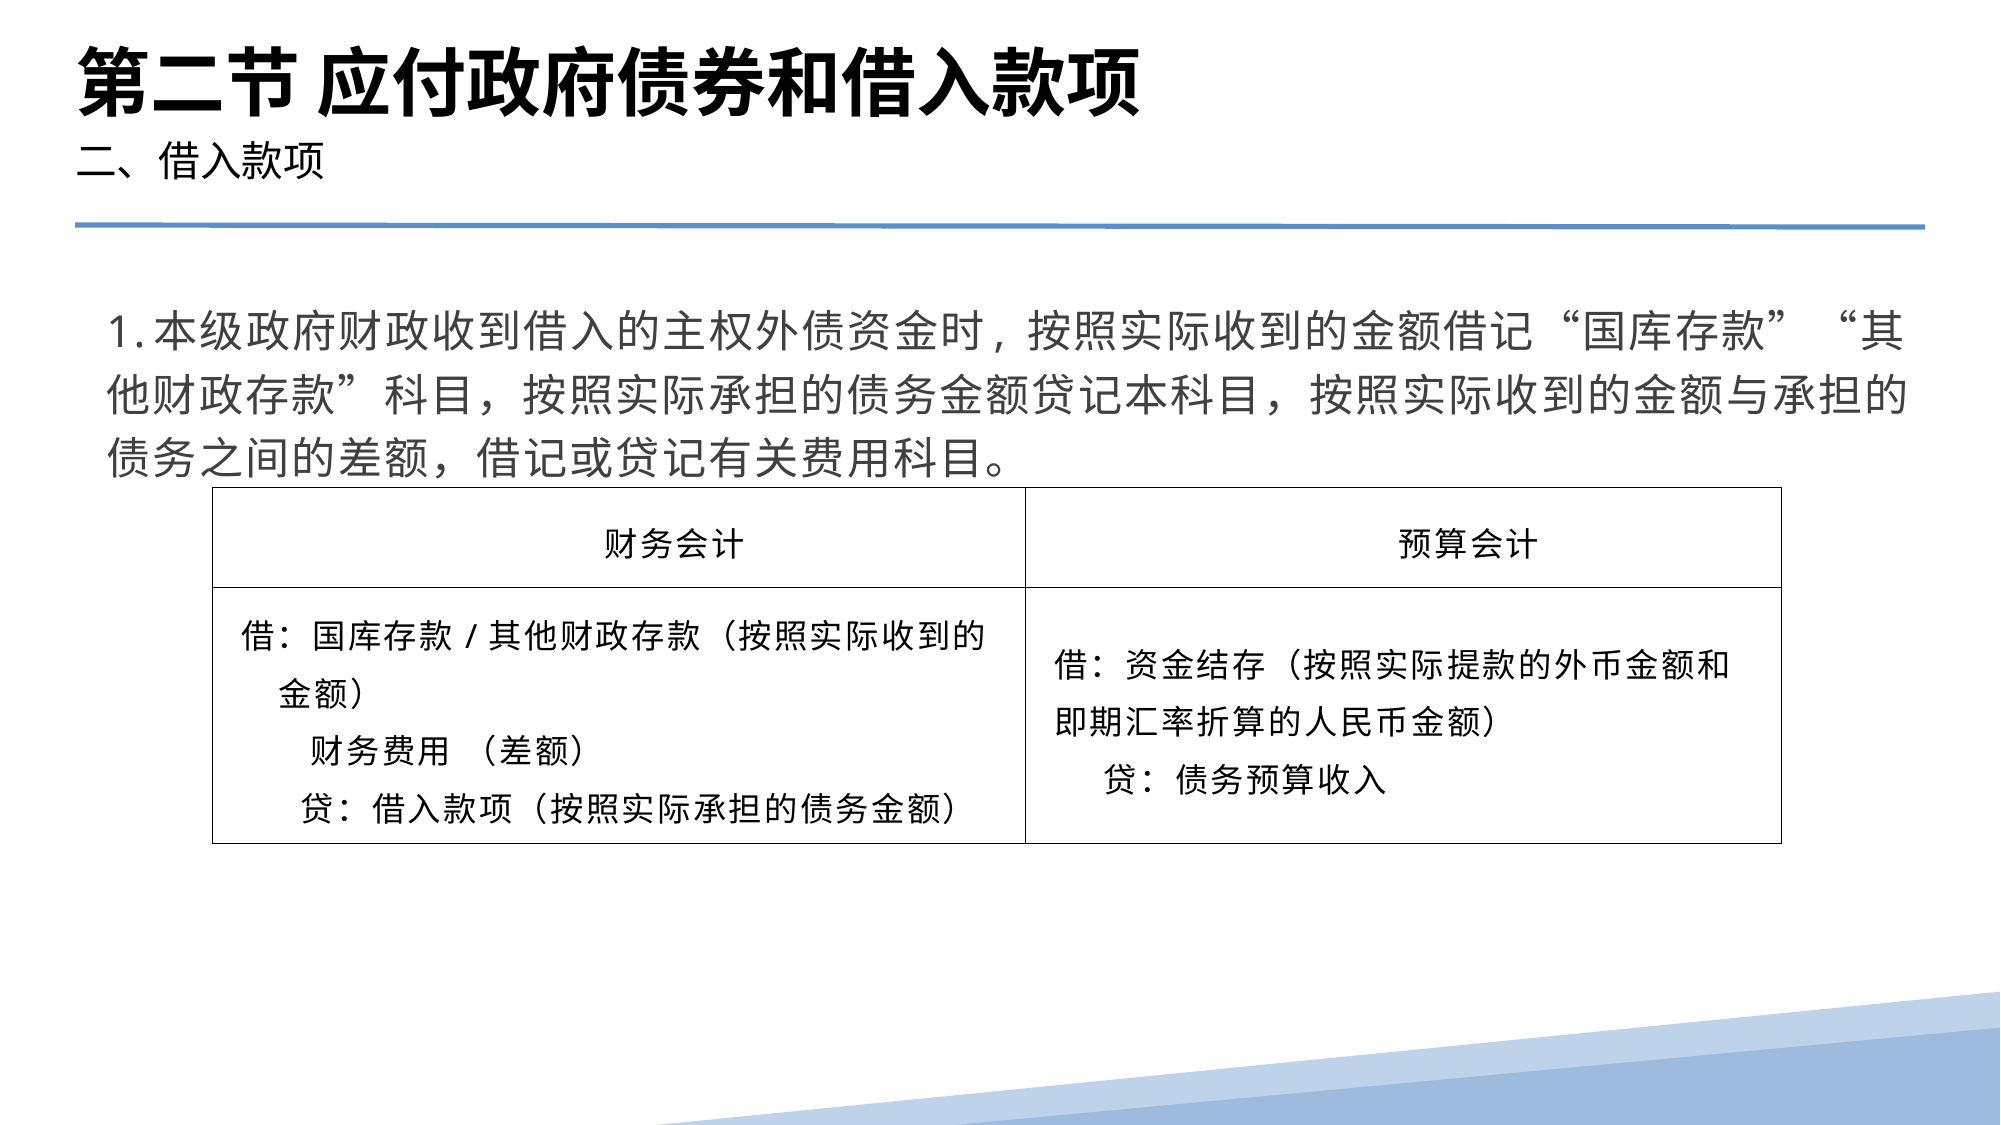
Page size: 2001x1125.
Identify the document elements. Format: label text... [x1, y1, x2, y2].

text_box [74, 224, 1925, 228]
text_box 第二节 应付政府债券和借入款项 [75, 24, 1925, 124]
table_header 预算会计 [1026, 488, 1781, 587]
table_cell 借：国库存款/其他财政存款（按照实际收到的金额） 财务费用 （差额） 贷：借入款项（按照实际承担的债务金额） [213, 588, 1025, 843]
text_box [656, 991, 2000, 1125]
text_box 1.本级政府财政收到借入的主权外债资金时, 按照实际收到的金额借记“国库存款”“其他财政存款”科目，按照实际承担的债务金额贷记本科目，按照实际收到的金额与承担的债务之间的差额，借记或贷记有关费用科目。 [95, 252, 1936, 491]
text_box 二、借入款项 [75, 124, 1925, 200]
table_cell 借：资金结存（按照实际提款的外币金额和即期汇率折算的人民币金额） 贷：债务预算收入 [1026, 588, 1781, 843]
table_header 财务会计 [213, 488, 1025, 587]
